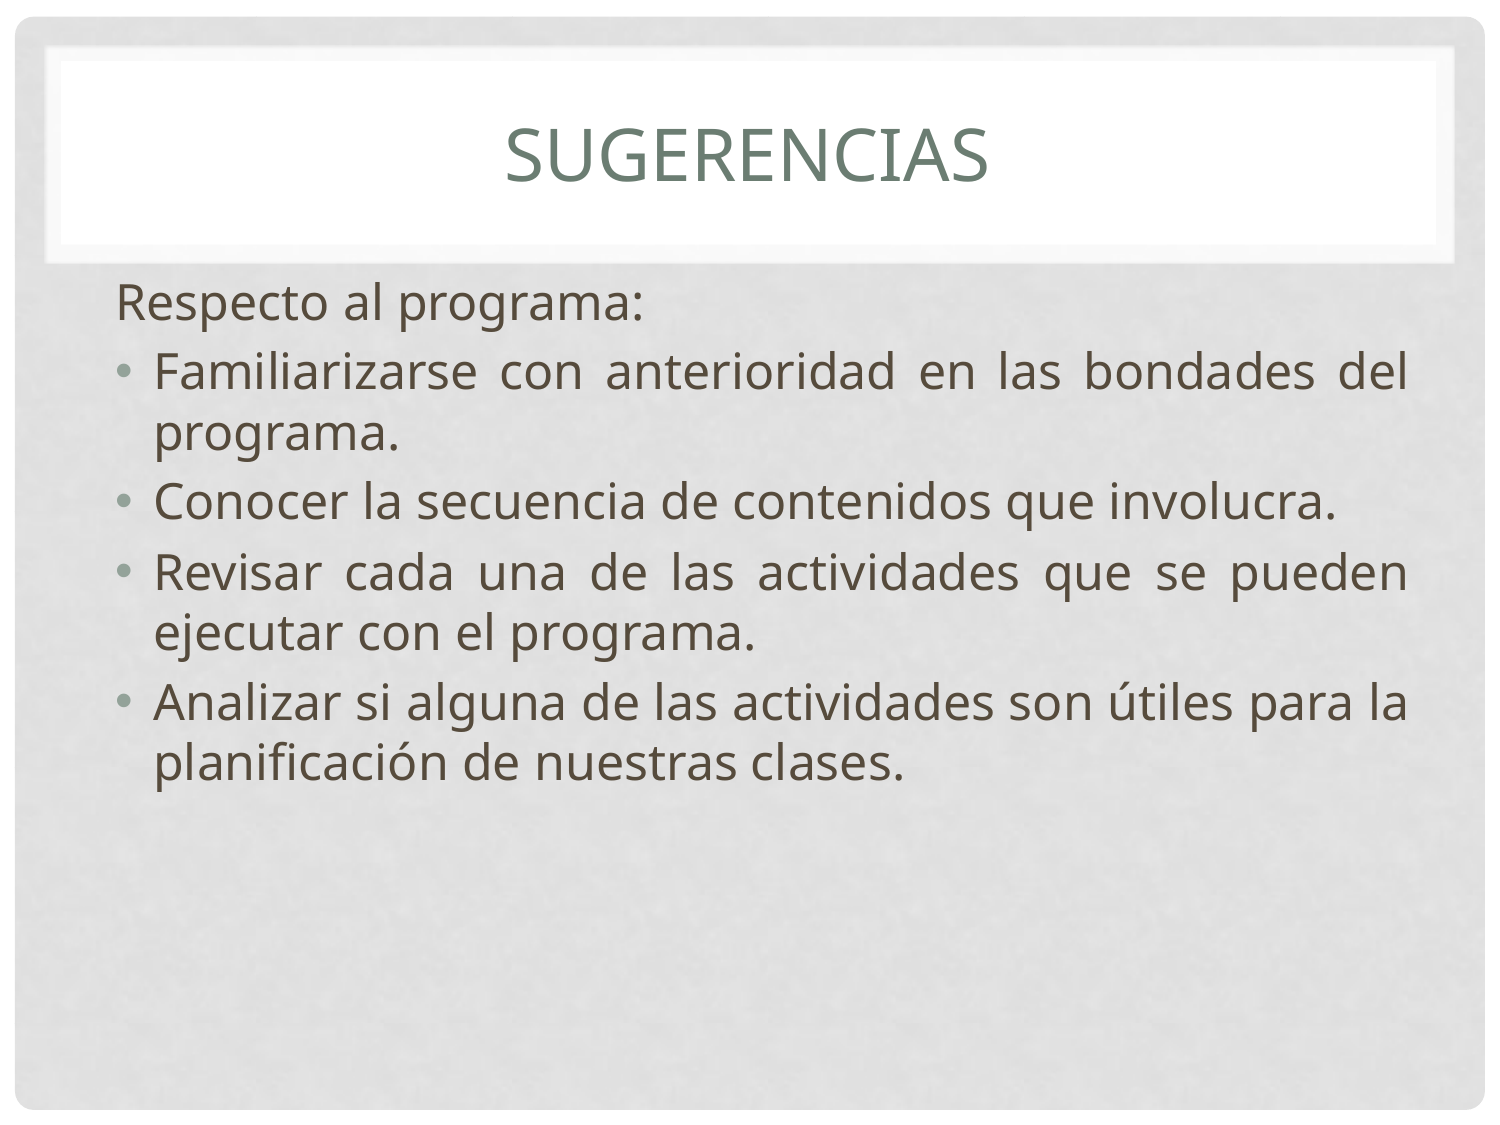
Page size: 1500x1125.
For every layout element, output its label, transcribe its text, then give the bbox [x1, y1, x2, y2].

list Respecto al programa: Familiarizarse con anterioridad en las bondades del programa. Conocer la secuencia de contenidos que involucra. Revisar cada una de las actividades que se pueden ejecutar con el programa. Analizar si alguna de las actividades son útiles para la planificación de nuestras clases. [82, 262, 1425, 1067]
title Sugerencias [69, 66, 1425, 238]
